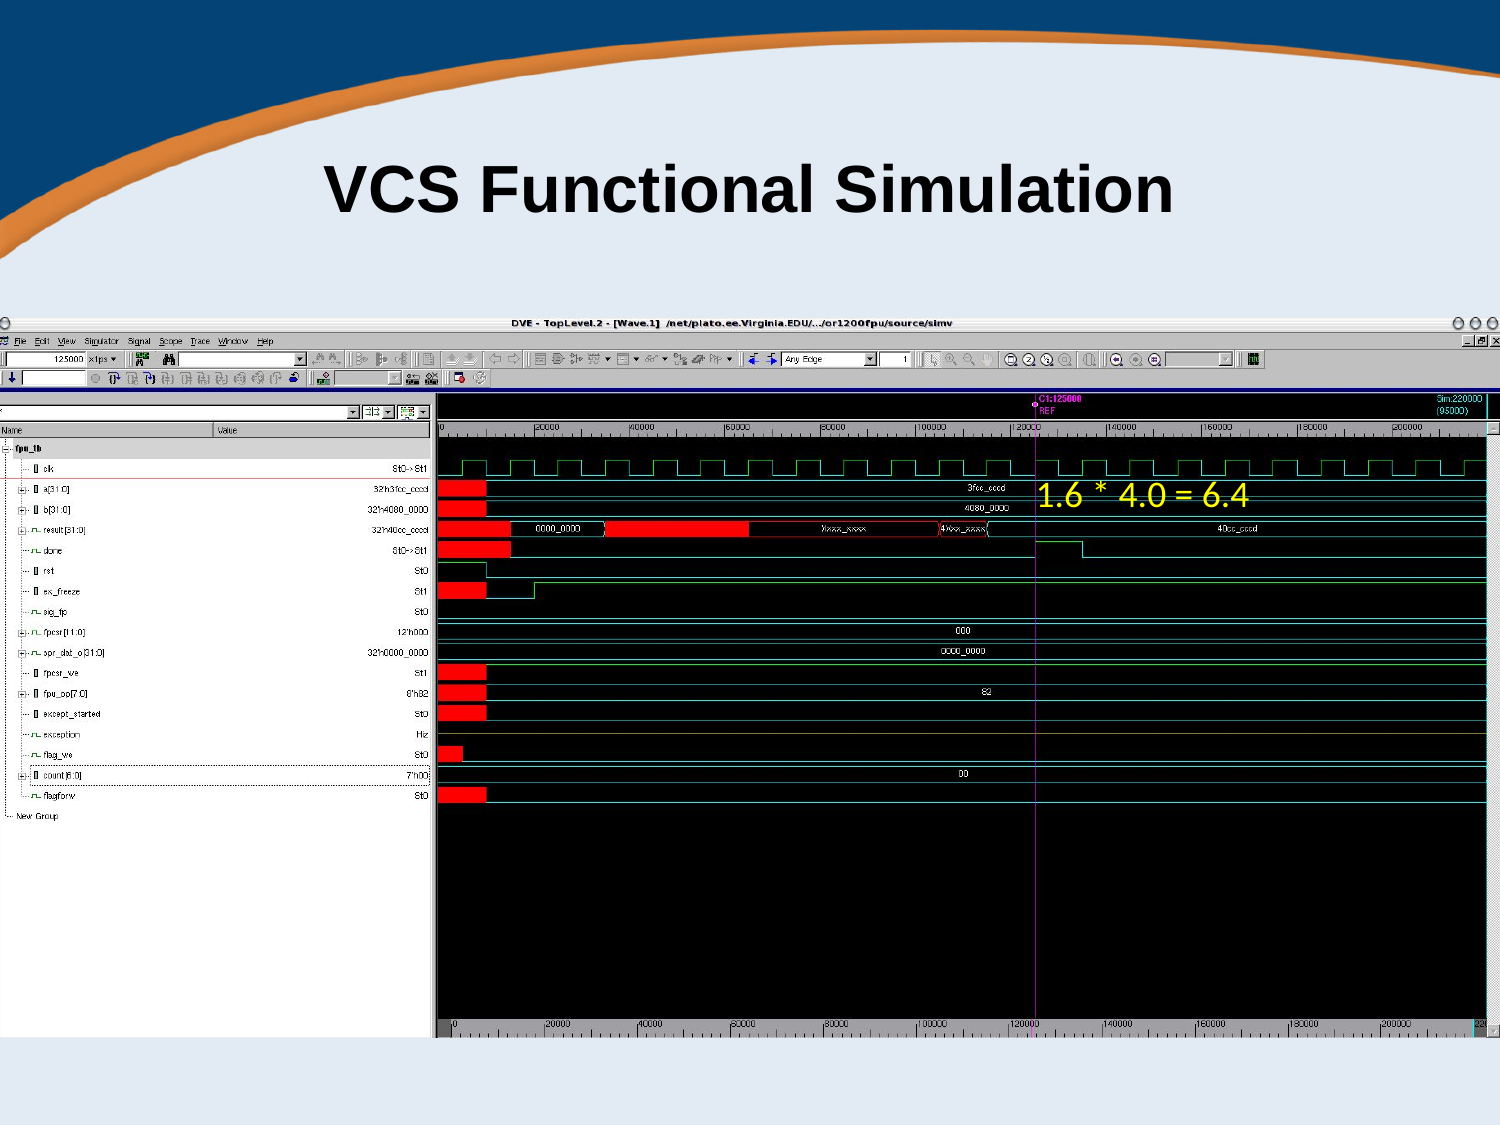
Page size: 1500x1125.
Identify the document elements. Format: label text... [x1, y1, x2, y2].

picture [0, 0, 1500, 1125]
title VCS Functional Simulation [75, 92, 1425, 280]
